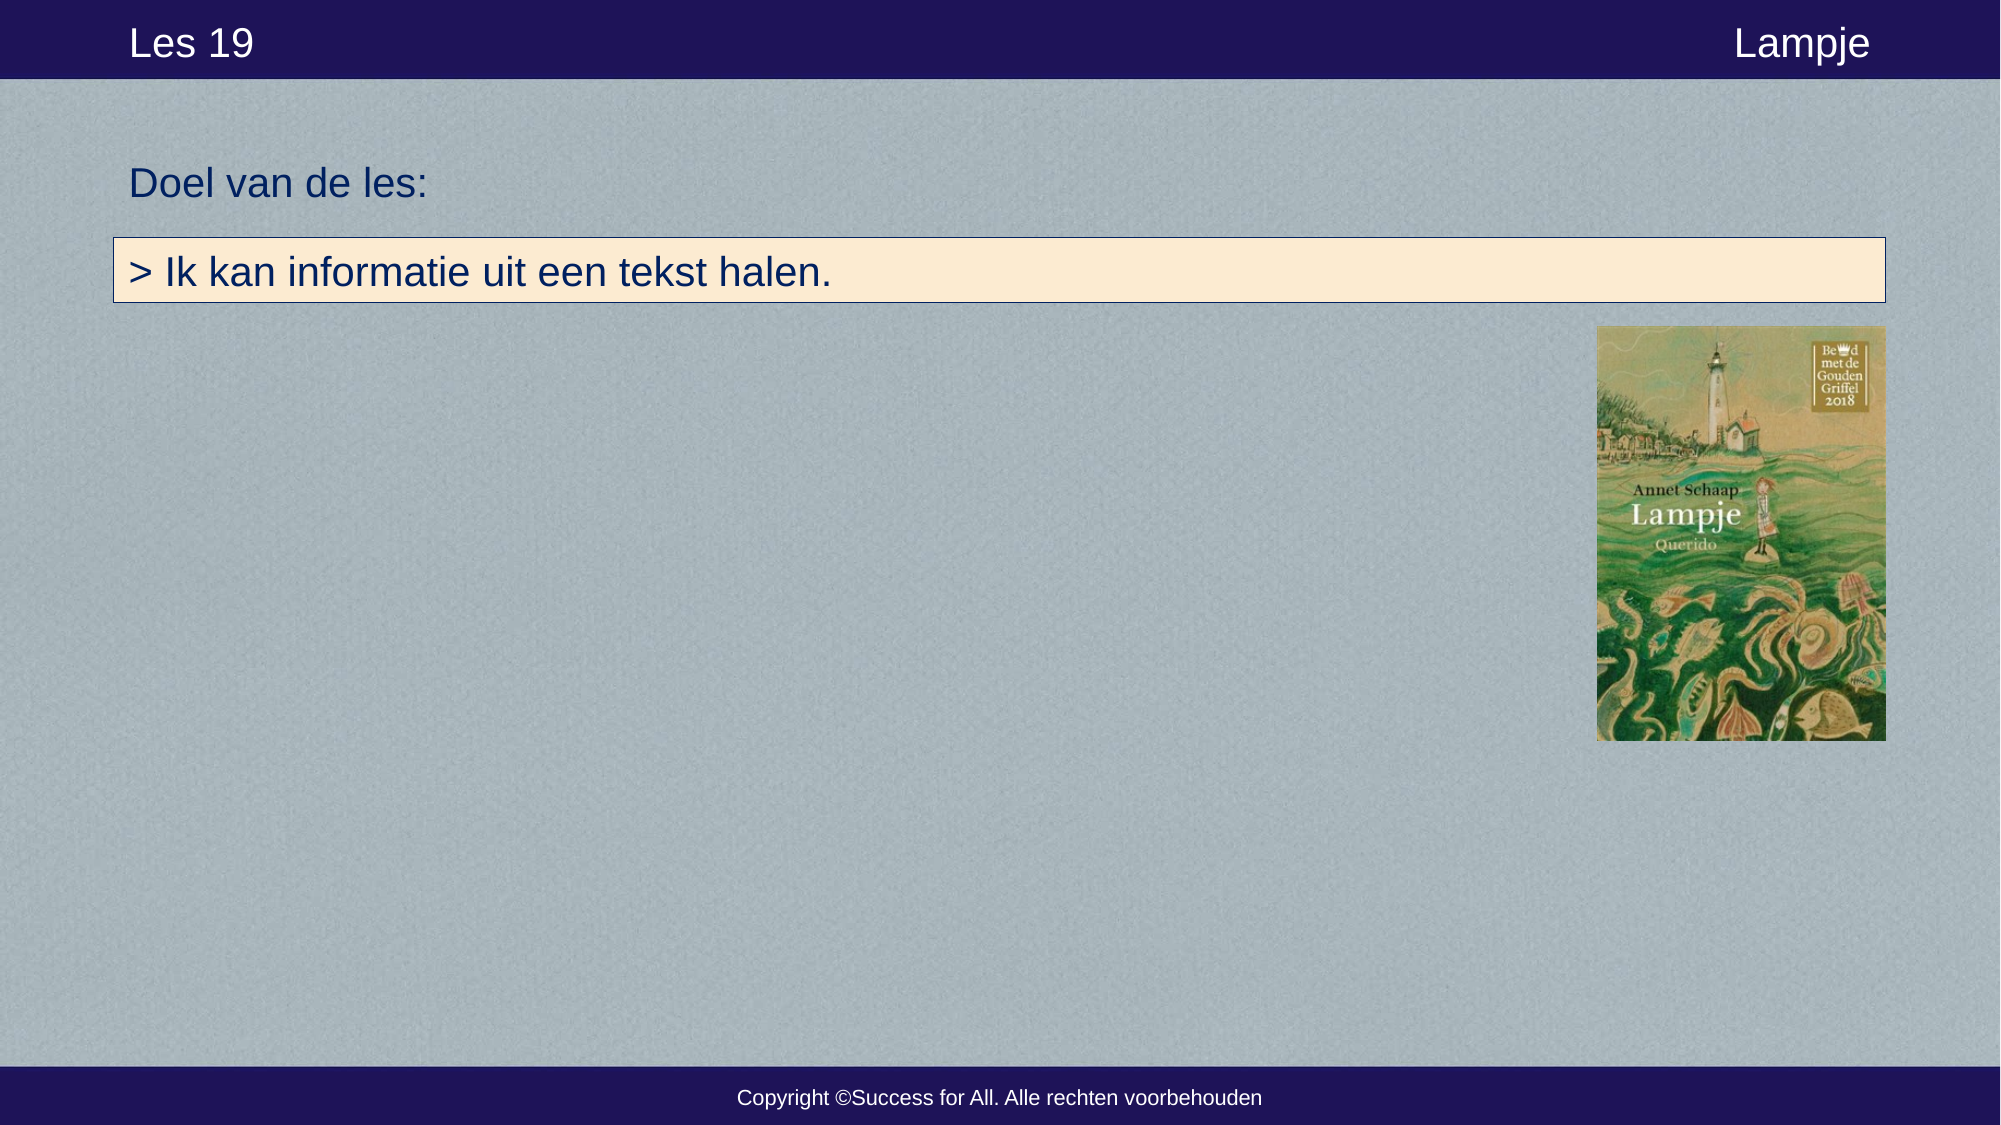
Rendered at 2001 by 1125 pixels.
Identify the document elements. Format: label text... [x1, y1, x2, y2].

text_box Doel van de les: [113, 148, 1635, 214]
text_box Copyright ©Success for All. Alle rechten voorbehouden [0, 1076, 2000, 1125]
text_box Lampje [999, 8, 1886, 73]
text_box > Ik kan informatie uit een tekst halen. [113, 237, 1886, 303]
text_box Les 19 [114, 8, 354, 73]
picture [0, 0, 2001, 1125]
